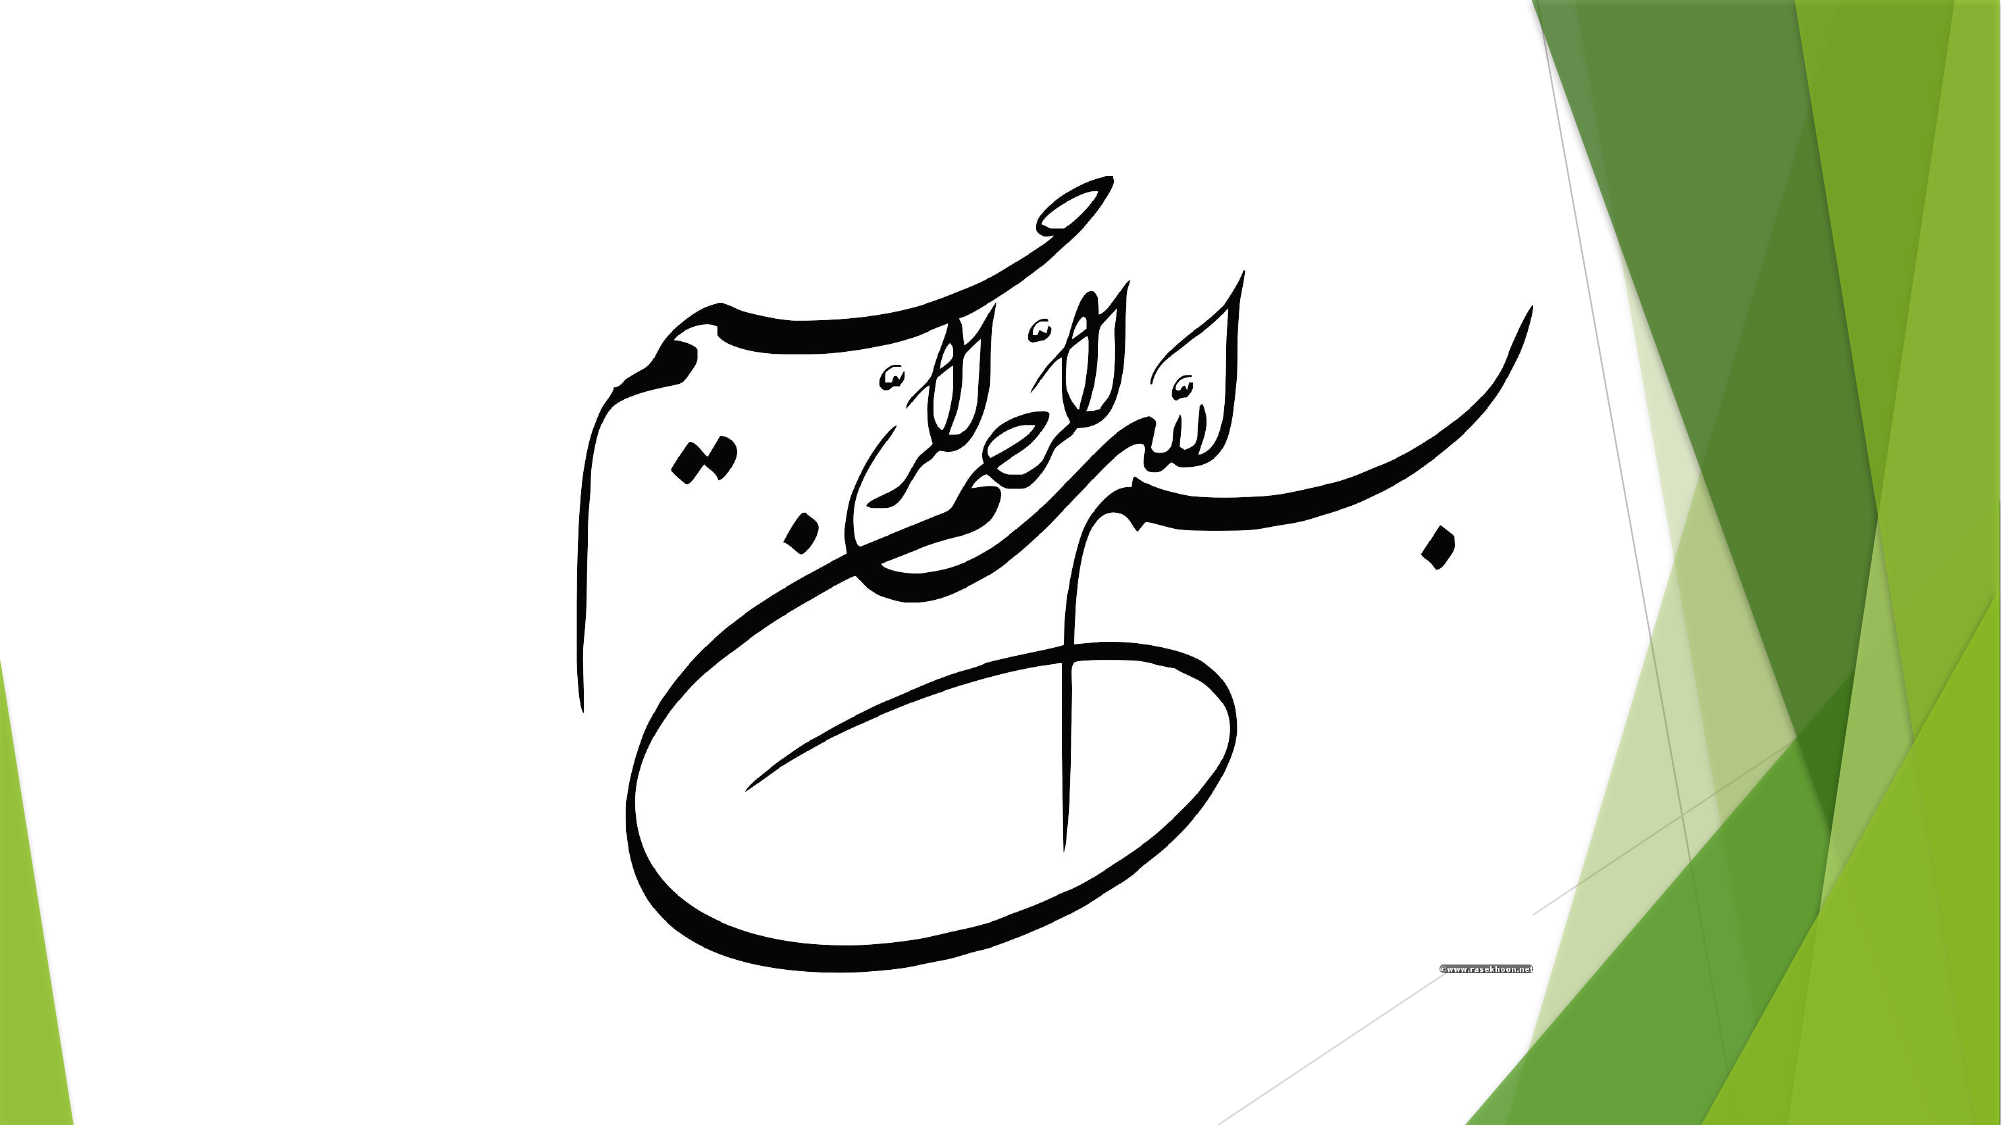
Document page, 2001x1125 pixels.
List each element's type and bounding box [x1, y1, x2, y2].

list [576, 176, 1533, 973]
